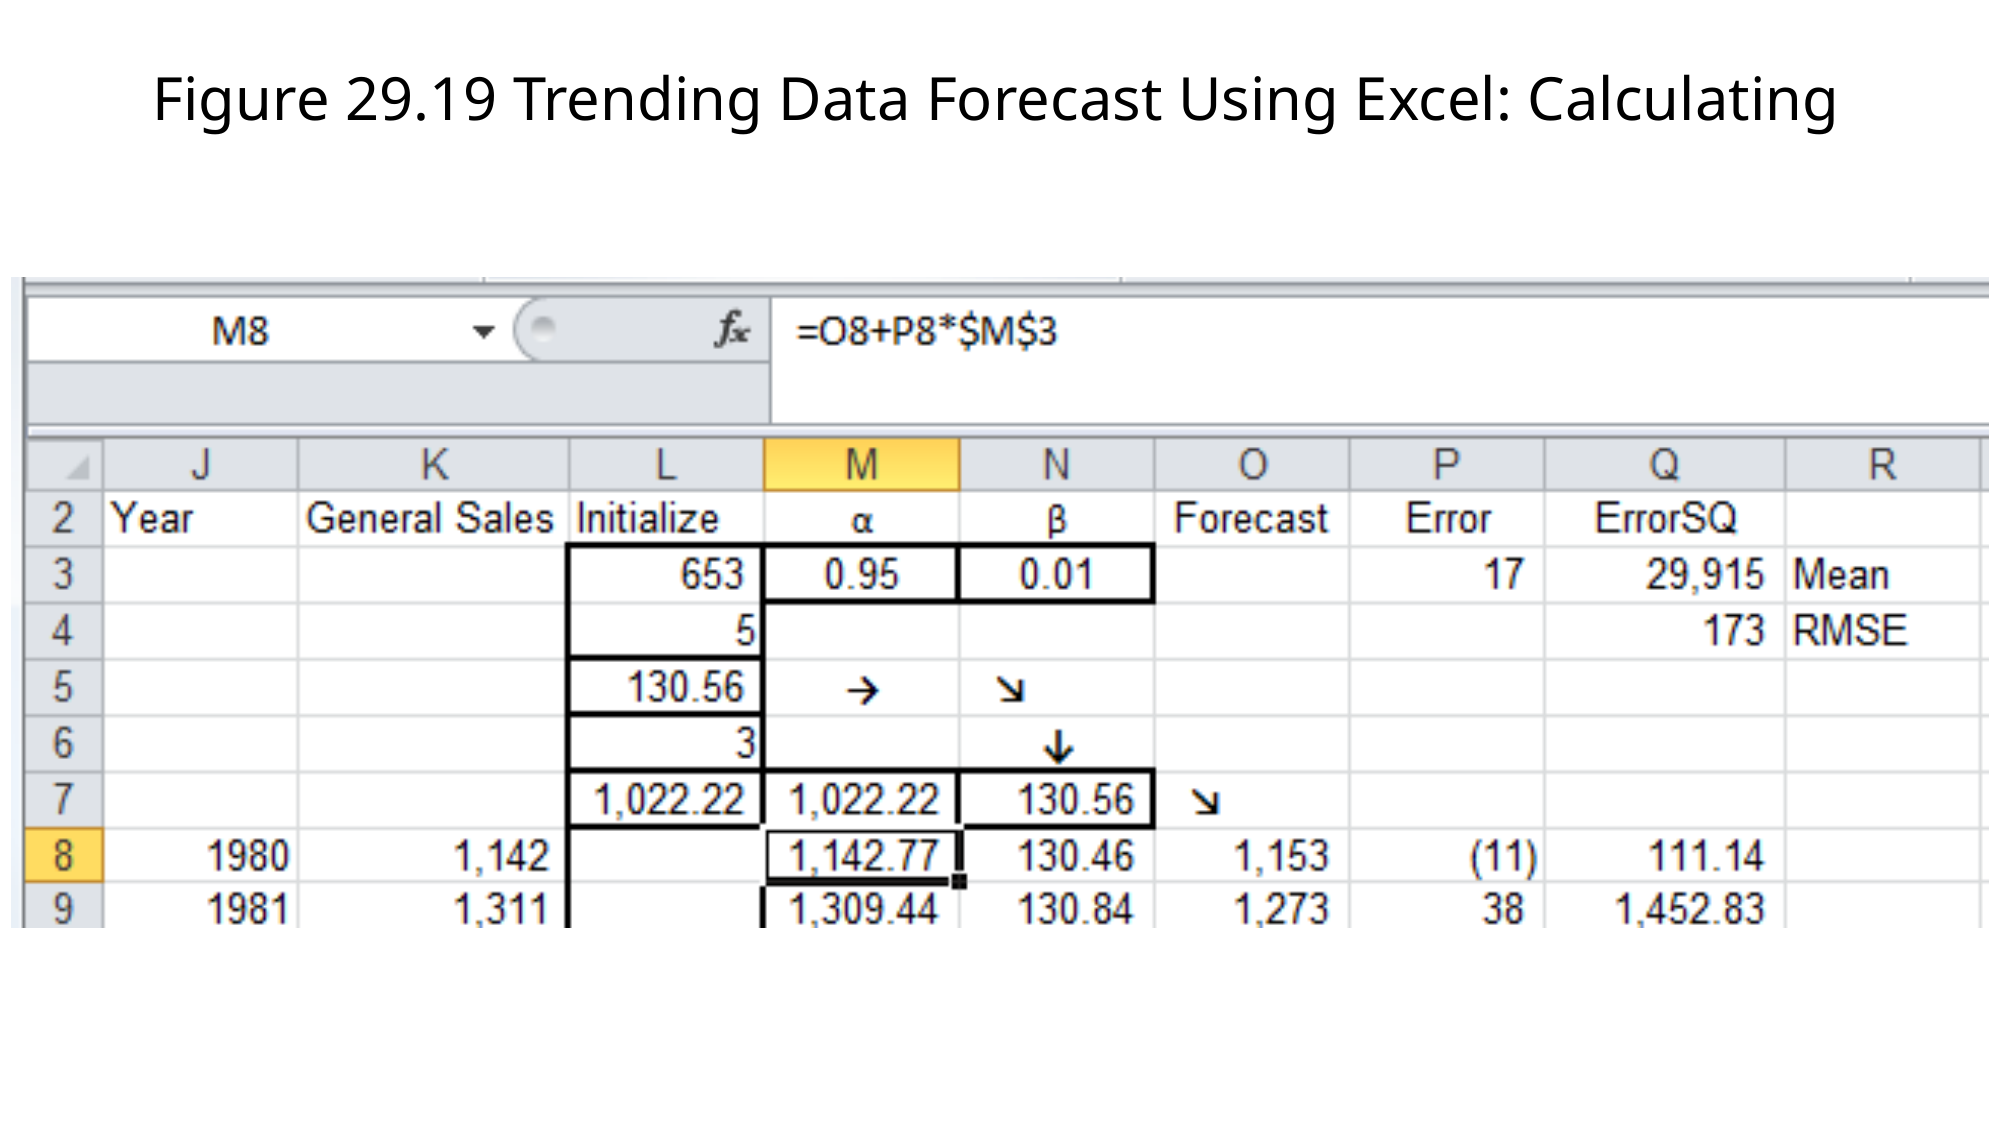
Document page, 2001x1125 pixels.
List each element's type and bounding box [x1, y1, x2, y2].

list [11, 277, 1989, 928]
